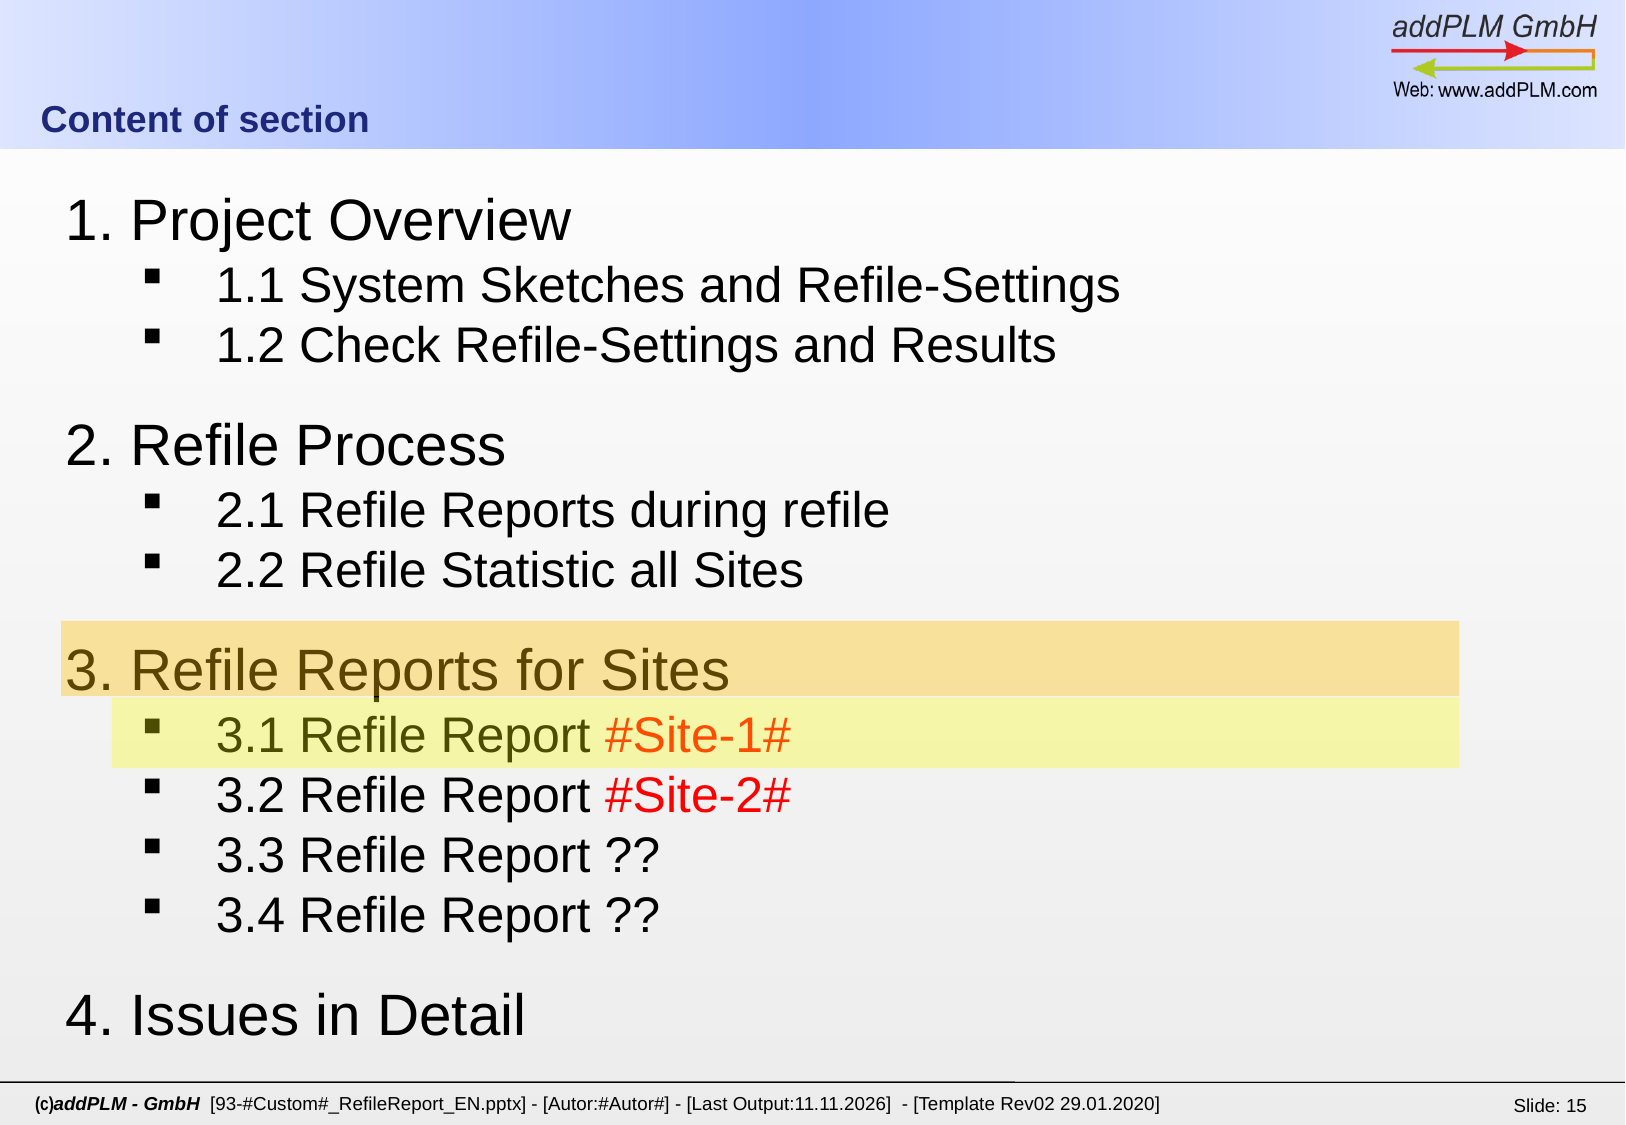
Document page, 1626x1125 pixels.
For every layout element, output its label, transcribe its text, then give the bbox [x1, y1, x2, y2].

text_box [61, 620, 1460, 696]
picture [1391, 14, 1597, 97]
title Content of section [40, 67, 1582, 131]
text_box [111, 697, 1460, 769]
